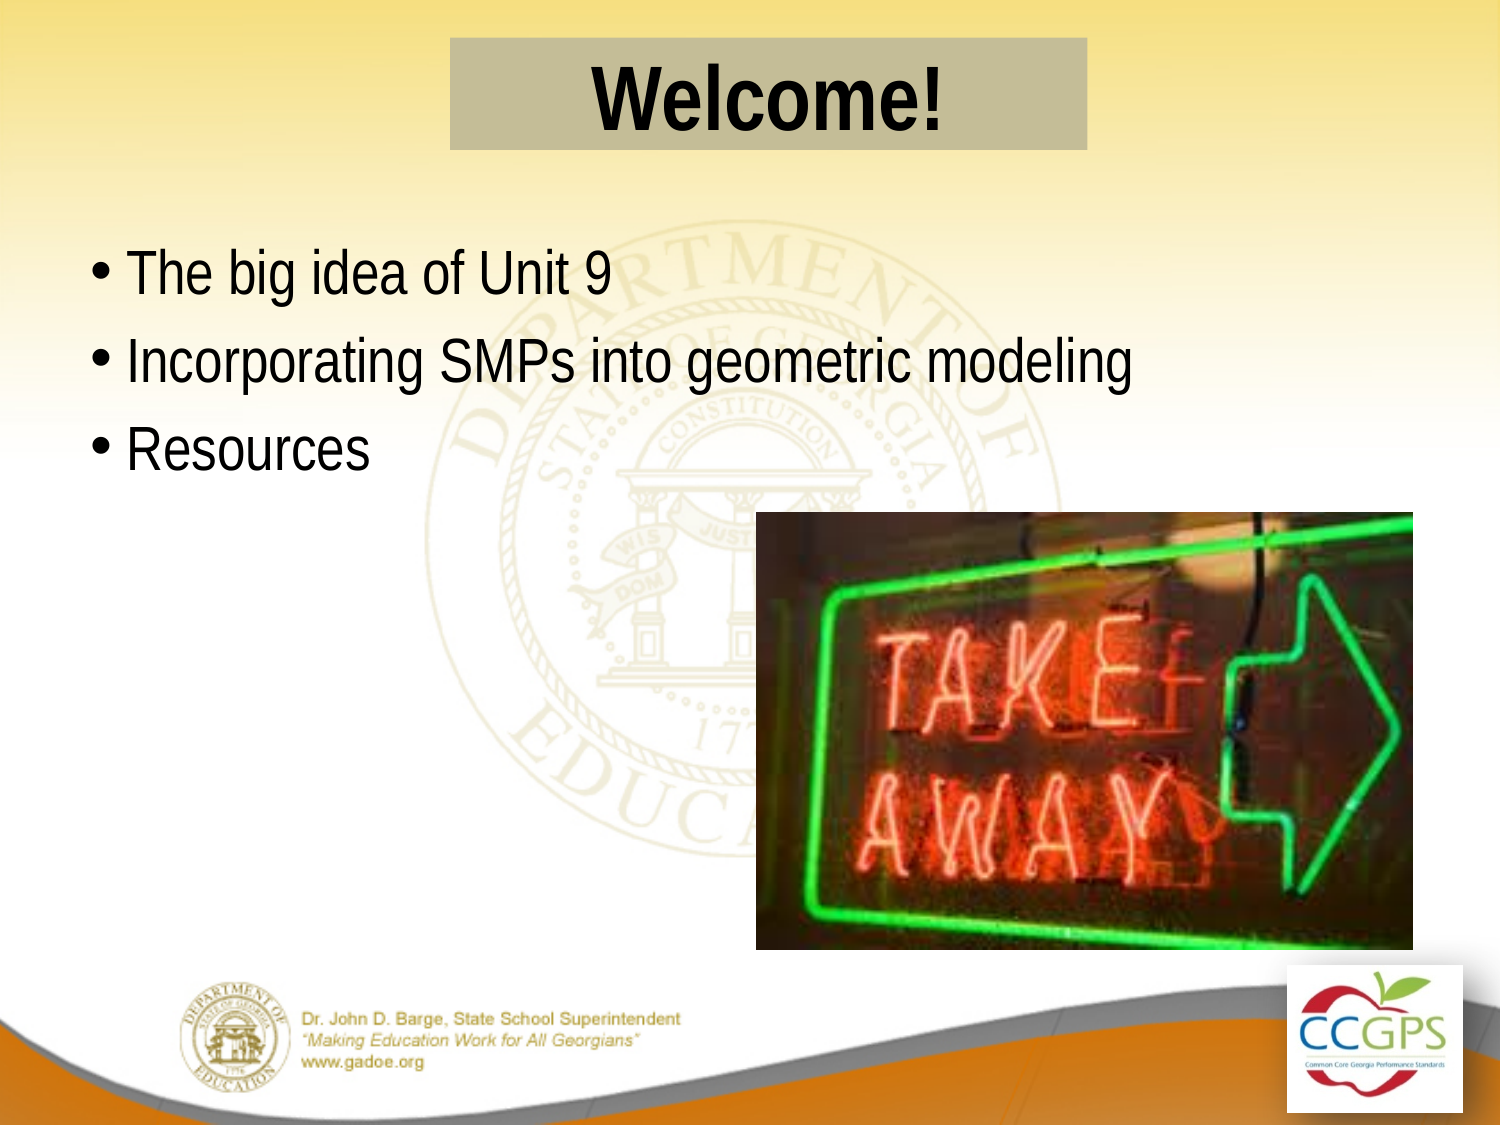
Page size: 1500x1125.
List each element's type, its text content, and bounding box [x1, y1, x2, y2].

title Welcome! [449, 37, 1088, 151]
subtitle The big idea of Unit 9 Incorporating SMPs into geometric modeling Resources [0, 224, 1463, 613]
picture [0, 0, 1500, 1125]
